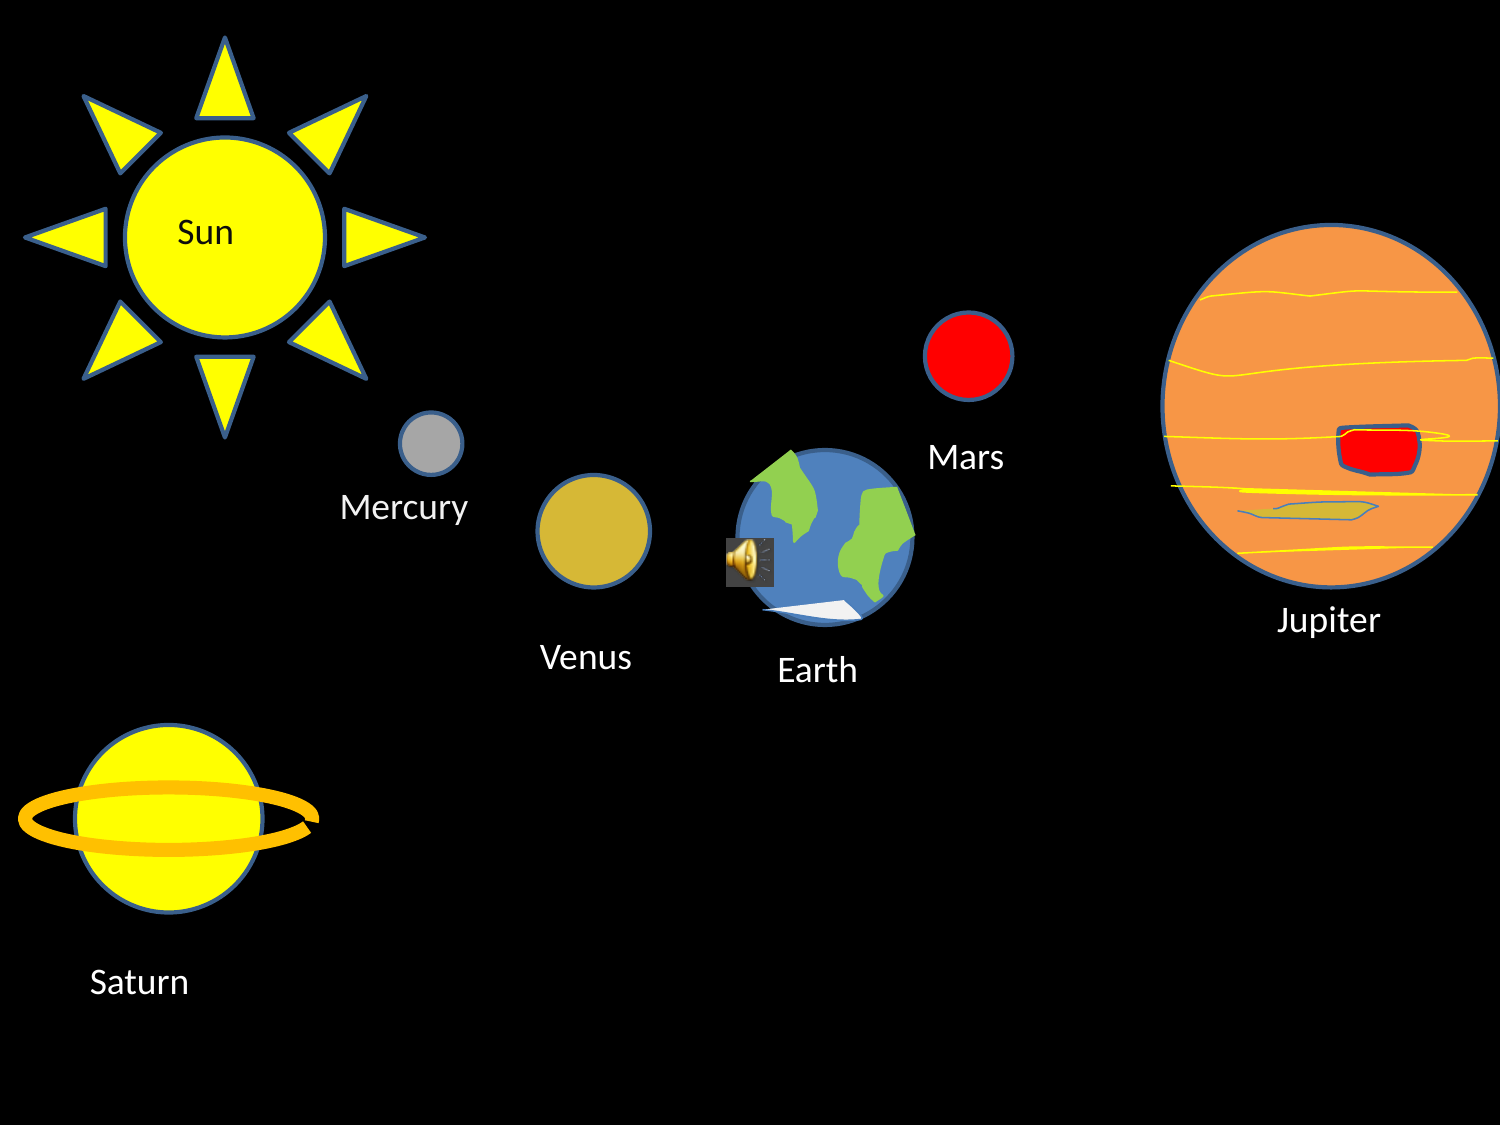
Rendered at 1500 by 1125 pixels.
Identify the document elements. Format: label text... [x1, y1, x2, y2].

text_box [24, 724, 313, 913]
text_box [122, 135, 328, 340]
text_box [81, 94, 163, 176]
text_box [286, 299, 369, 381]
text_box [397, 410, 465, 474]
text_box Mercury [324, 474, 538, 535]
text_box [737, 449, 916, 626]
text_box Saturn [75, 949, 275, 1010]
text_box Venus [524, 624, 675, 685]
text_box [286, 94, 369, 176]
text_box [535, 472, 653, 590]
text_box Sun [162, 199, 300, 260]
text_box [922, 310, 1015, 403]
text_box Jupiter [1262, 596, 1400, 648]
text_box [1162, 224, 1500, 588]
text_box Earth [762, 637, 913, 698]
text_box [22, 206, 108, 269]
text_box Mars [912, 424, 1025, 485]
picture [724, 537, 776, 588]
text_box [194, 35, 256, 121]
text_box [194, 354, 256, 440]
text_box [342, 206, 428, 269]
text_box [81, 299, 163, 381]
